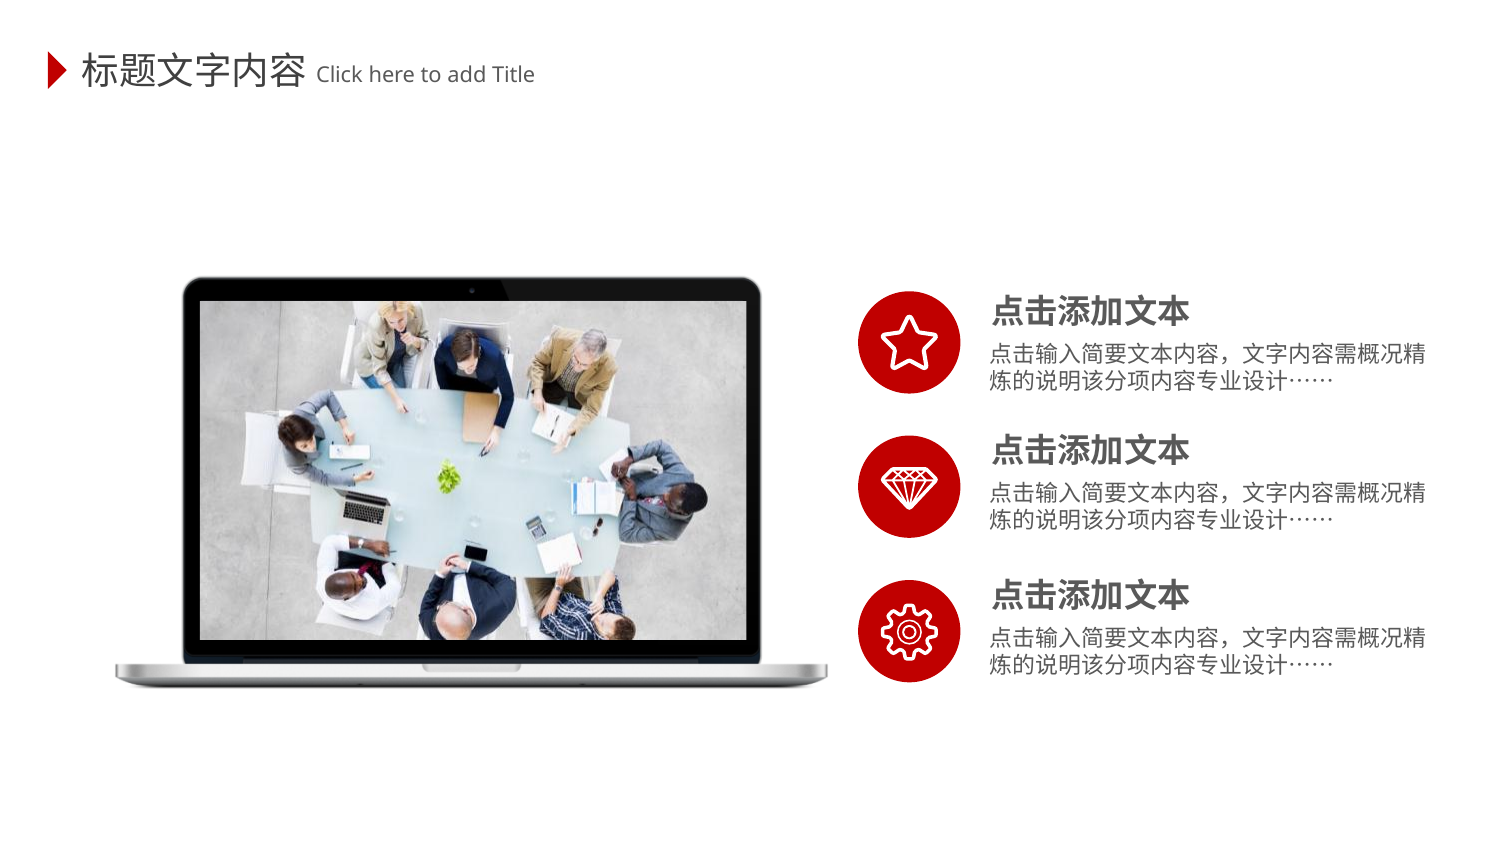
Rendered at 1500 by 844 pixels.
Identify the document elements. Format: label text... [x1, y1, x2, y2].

text_box 点击添加文本 [976, 421, 1206, 470]
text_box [48, 39, 558, 101]
text_box 点击输入简要文本内容，文字内容需概况精炼的说明该分项内容专业设计…… [974, 470, 1452, 541]
text_box 点击输入简要文本内容，文字内容需概况精炼的说明该分项内容专业设计…… [974, 615, 1452, 686]
text_box 点击添加文本 [976, 566, 1206, 615]
picture [44, 232, 899, 758]
text_box 点击添加文本 [976, 282, 1206, 332]
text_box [858, 291, 961, 394]
text_box 点击输入简要文本内容，文字内容需概况精炼的说明该分项内容专业设计…… [974, 332, 1452, 402]
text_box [858, 580, 961, 683]
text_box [858, 435, 961, 538]
